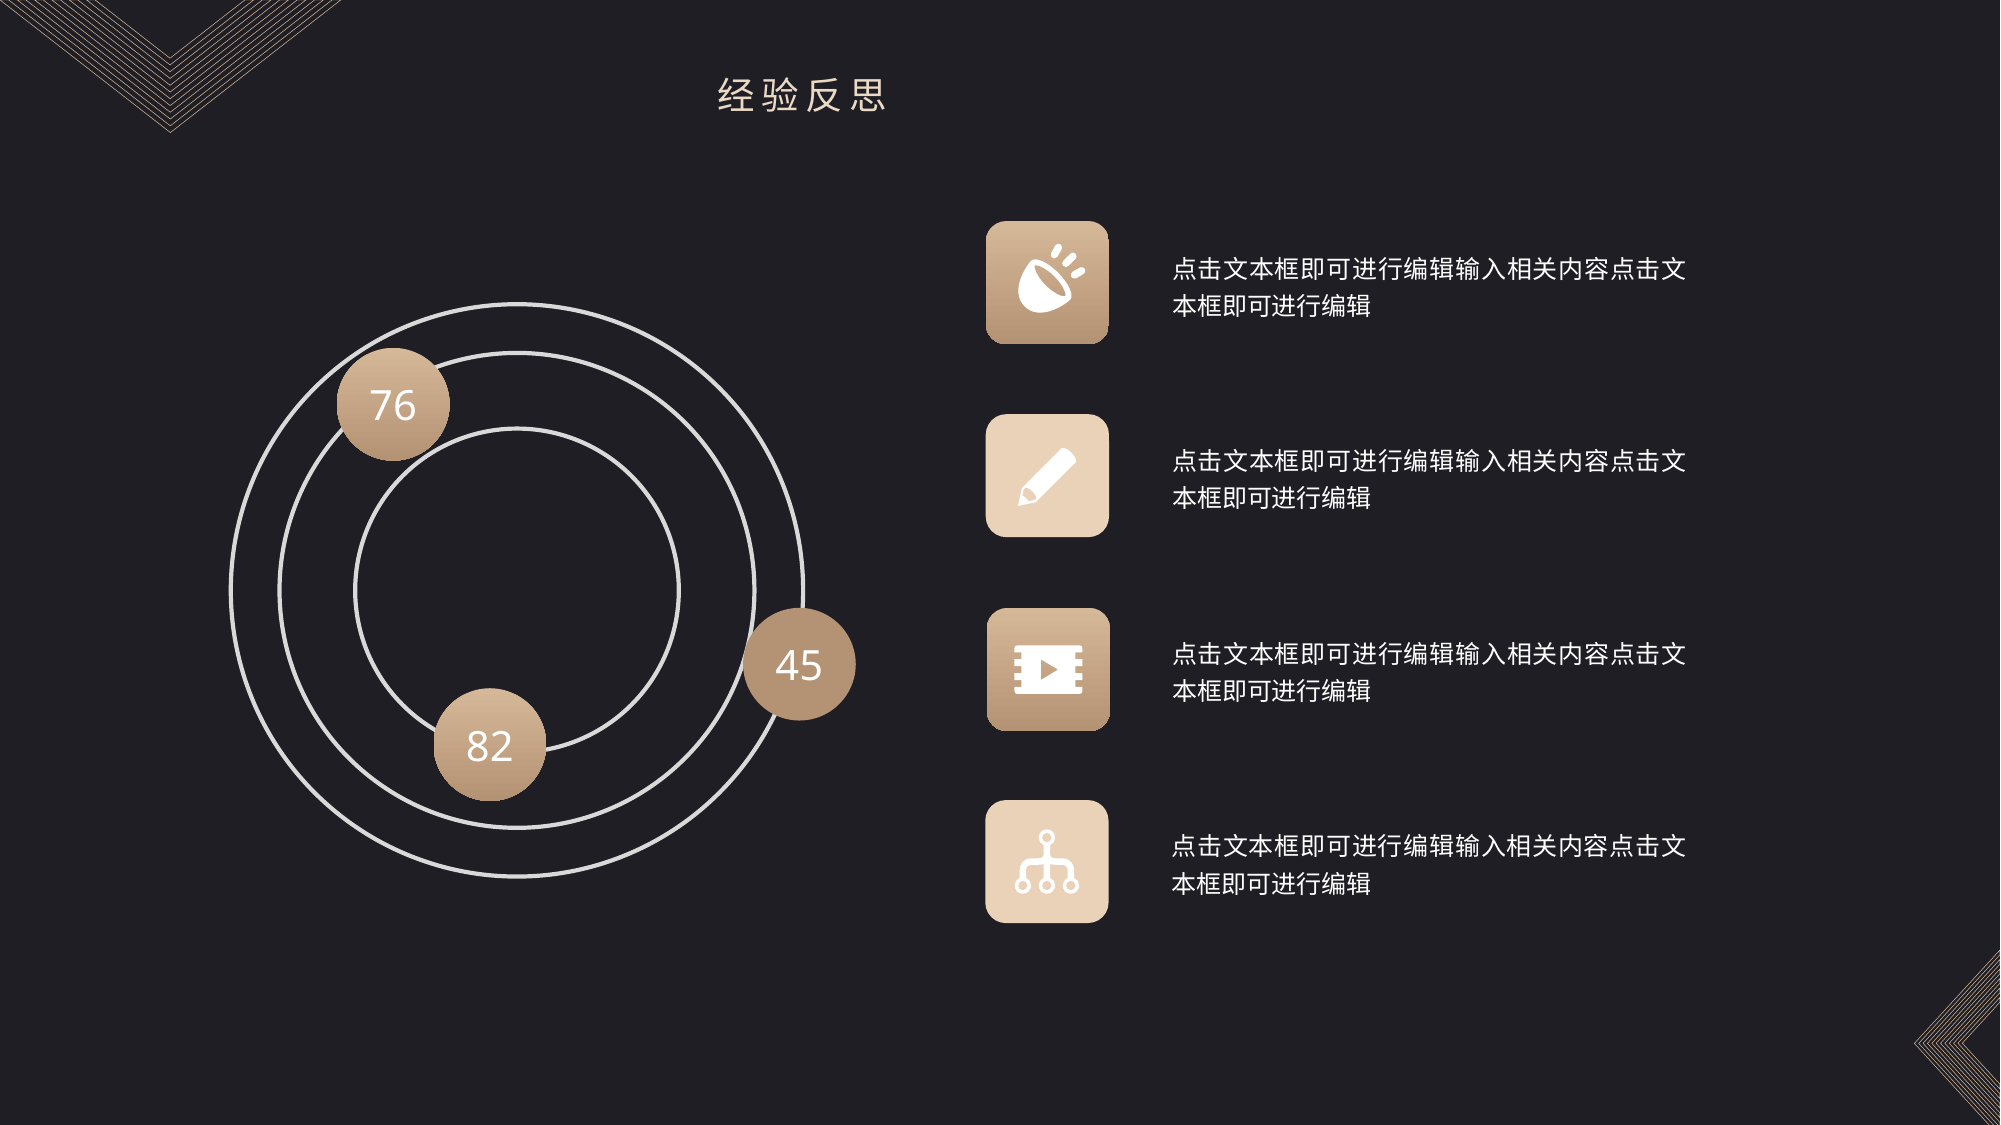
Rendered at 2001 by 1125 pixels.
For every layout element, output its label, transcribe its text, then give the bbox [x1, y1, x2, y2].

text_box [1050, 243, 1062, 259]
text_box [1070, 267, 1086, 279]
text_box 82 [433, 688, 547, 801]
text_box [1014, 645, 1083, 694]
text_box [1017, 447, 1077, 506]
text_box 点击文本框即可进行编辑输入相关内容点击文本框即可进行编辑 [1157, 623, 1703, 714]
text_box 点击文本框即可进行编辑输入相关内容点击文本框即可进行编辑 [1157, 238, 1703, 328]
text_box [1062, 252, 1077, 267]
text_box [0, 0, 343, 134]
text_box [1912, 948, 2000, 1125]
text_box 45 [743, 607, 856, 721]
text_box [229, 303, 805, 878]
text_box [985, 414, 1110, 538]
text_box [278, 351, 756, 829]
text_box 点击文本框即可进行编辑输入相关内容点击文本框即可进行编辑 [1157, 430, 1703, 521]
text_box 经验反思 [703, 64, 1267, 125]
text_box [986, 607, 1111, 732]
text_box [1018, 259, 1072, 313]
text_box [985, 800, 1109, 924]
text_box 点击文本框即可进行编辑输入相关内容点击文本框即可进行编辑 [1156, 816, 1702, 906]
text_box [985, 220, 1110, 345]
text_box [1014, 829, 1080, 894]
text_box 76 [336, 347, 450, 461]
